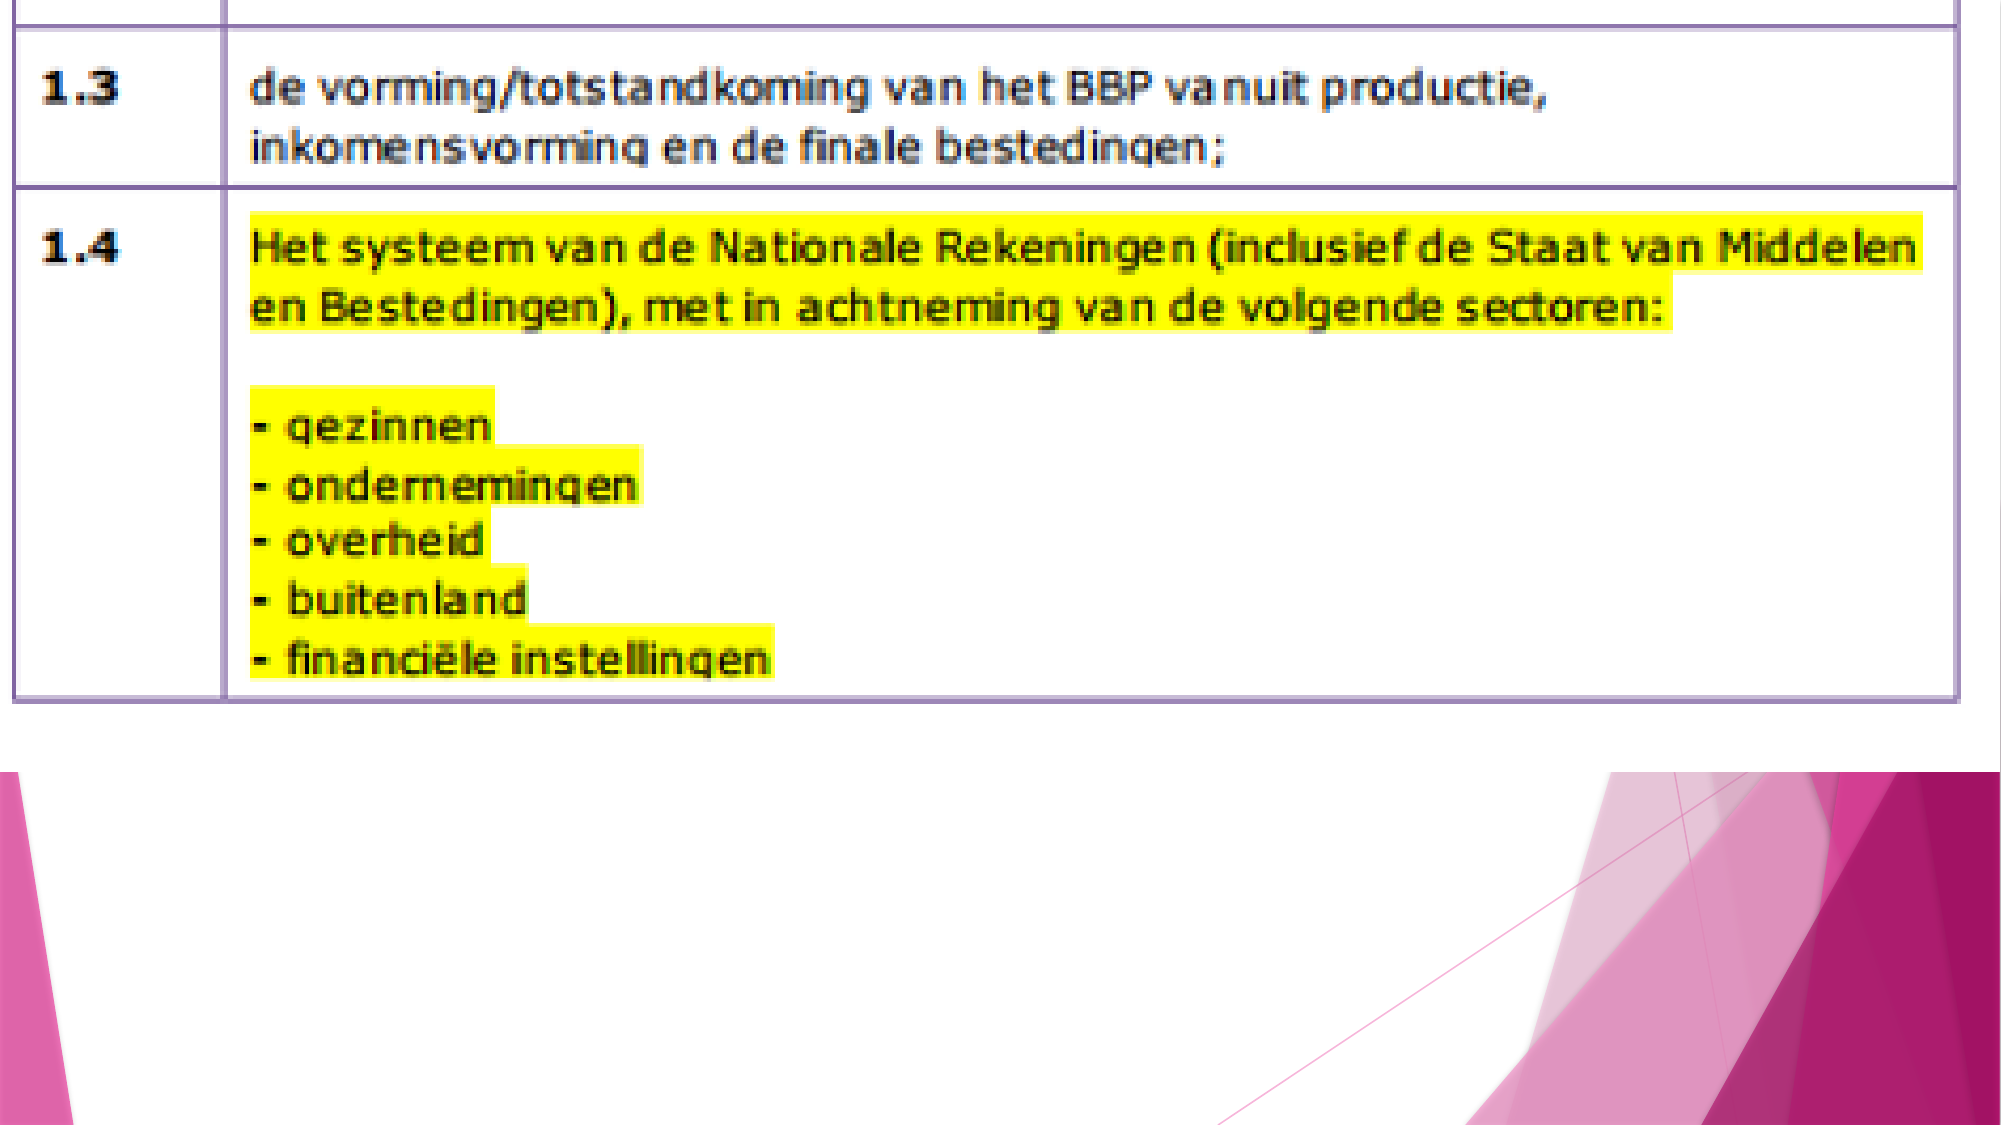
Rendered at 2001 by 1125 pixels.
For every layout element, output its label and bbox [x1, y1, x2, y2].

picture [0, 0, 2000, 772]
